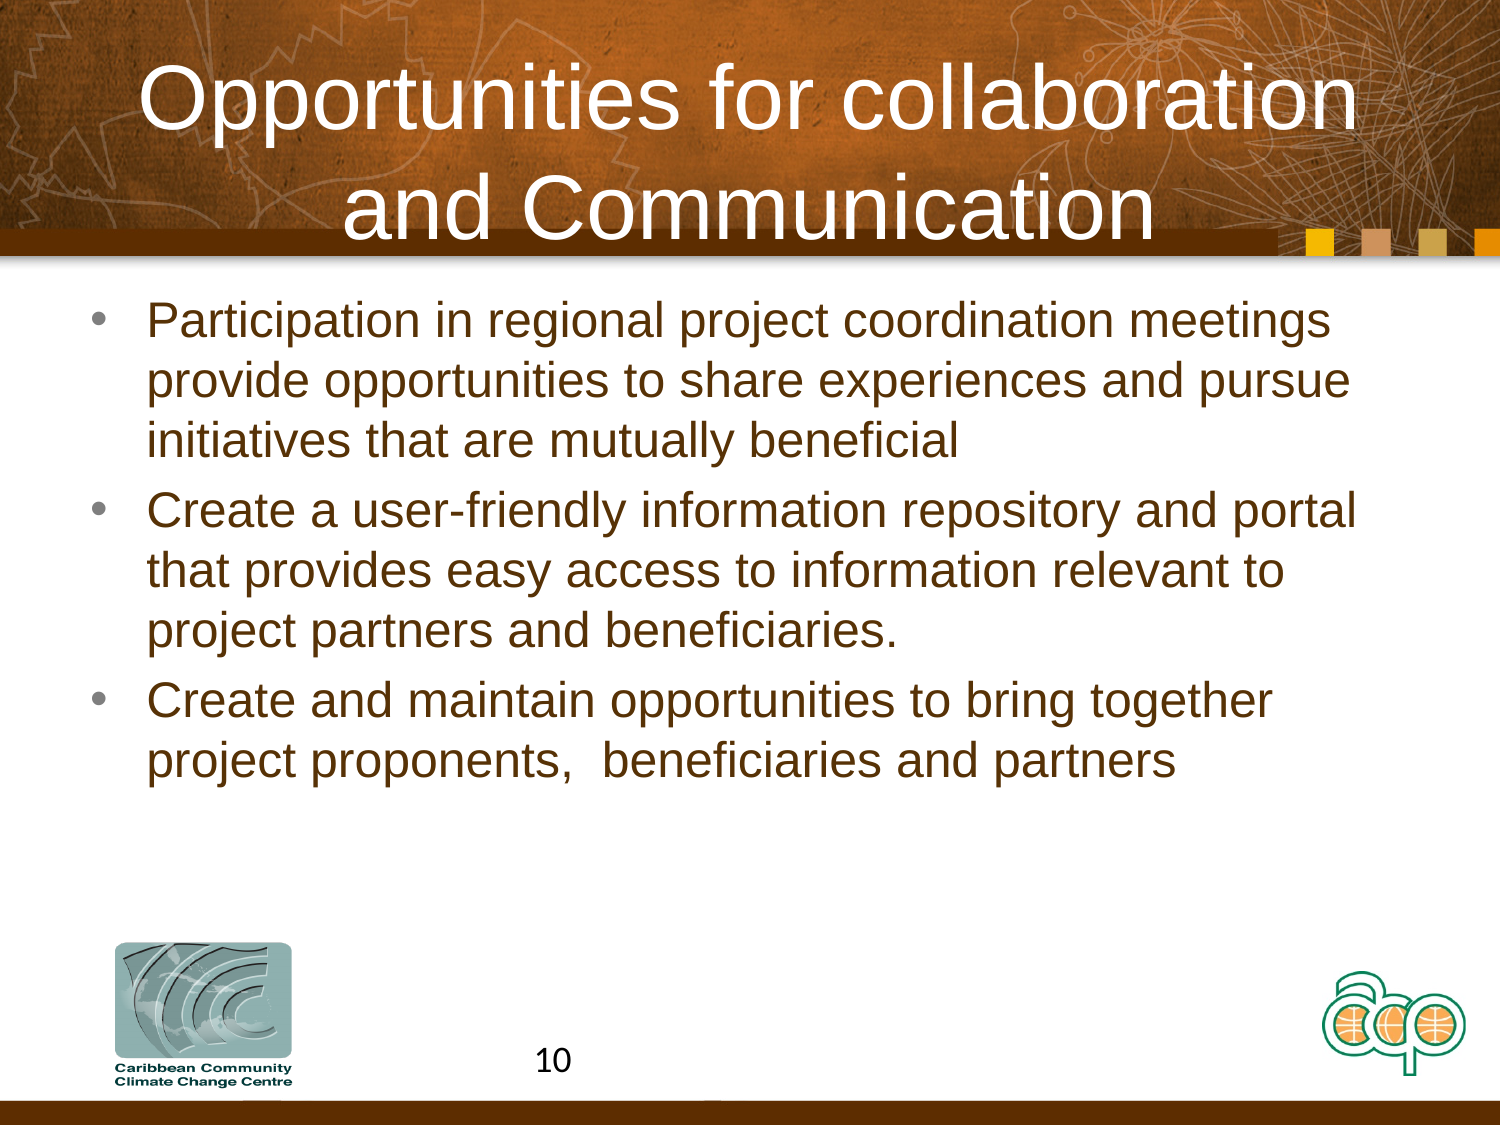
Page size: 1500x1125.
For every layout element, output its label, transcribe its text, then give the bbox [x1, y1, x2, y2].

slide_number 10 [518, 1027, 869, 1071]
list Participation in regional project coordination meetings provide opportunities to share experiences and pursue initiatives that are mutually beneficial Create a user-friendly information repository and portal that provides easy access to information relevant to project partners and beneficiaries. Create and maintain opportunities to bring together project proponents, beneficiaries and partners [74, 280, 1426, 936]
picture [0, 0, 1500, 1125]
title Opportunities for collaboration and Communication [74, 62, 1426, 234]
